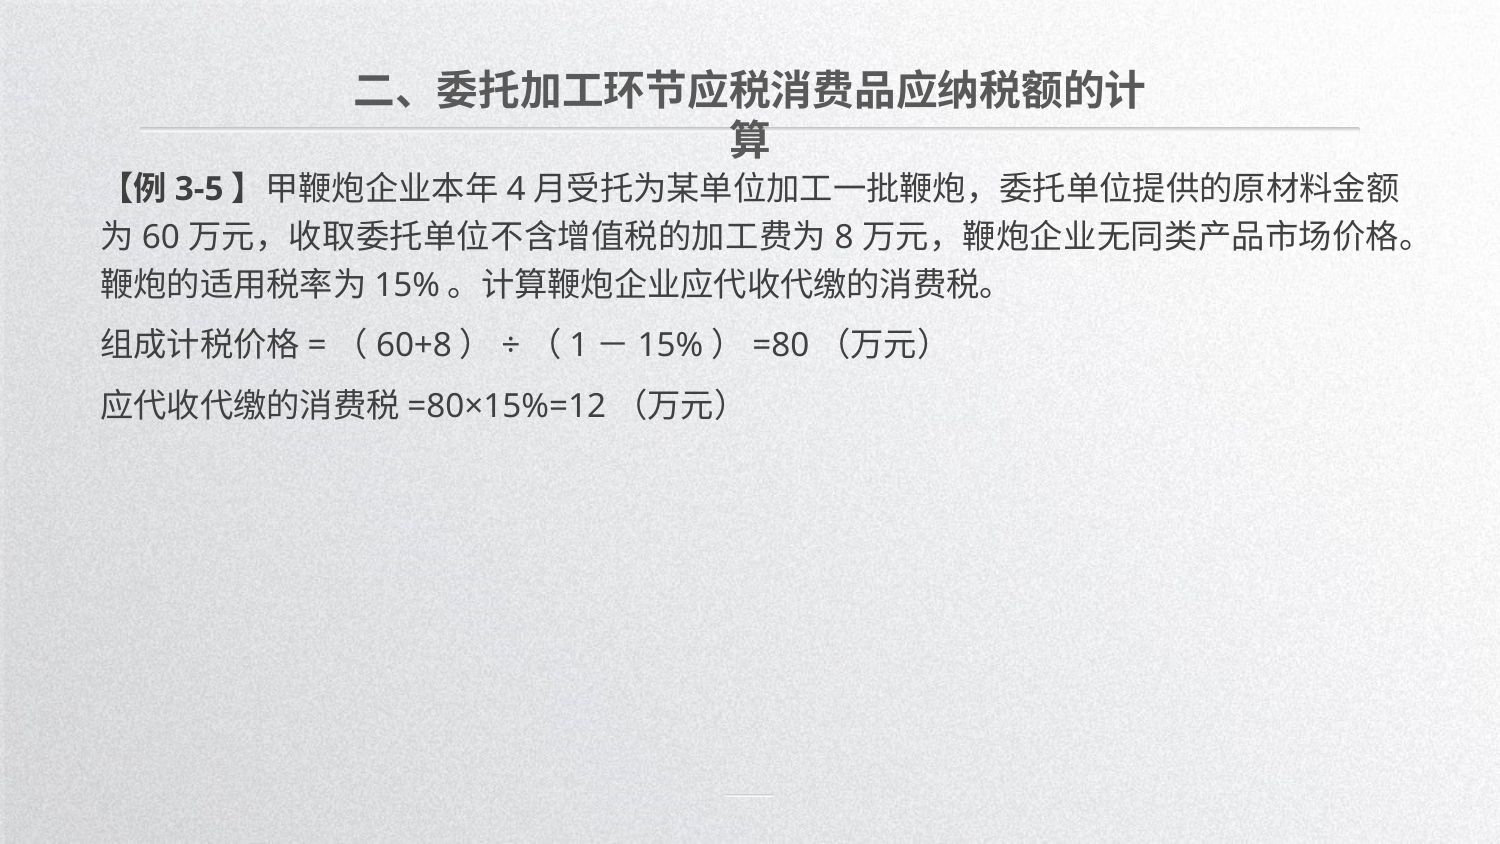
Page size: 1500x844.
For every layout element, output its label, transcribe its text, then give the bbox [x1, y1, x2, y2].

picture [0, 0, 1500, 844]
text_box 【例3-5】甲鞭炮企业本年4月受托为某单位加工一批鞭炮，委托单位提供的原材料金额为60万元，收取委托单位不含增值税的加工费为8万元，鞭炮企业无同类产品市场价格。鞭炮的适用税率为15%。计算鞭炮企业应代收代缴的消费税。 组成计税价格=（60+8）÷（1－15%）=80（万元） 应代收代缴的消费税=80×15%=12（万元） [100, 159, 1400, 485]
text_box 二、委托加工环节应税消费品应纳税额的计算 [321, 57, 1179, 159]
